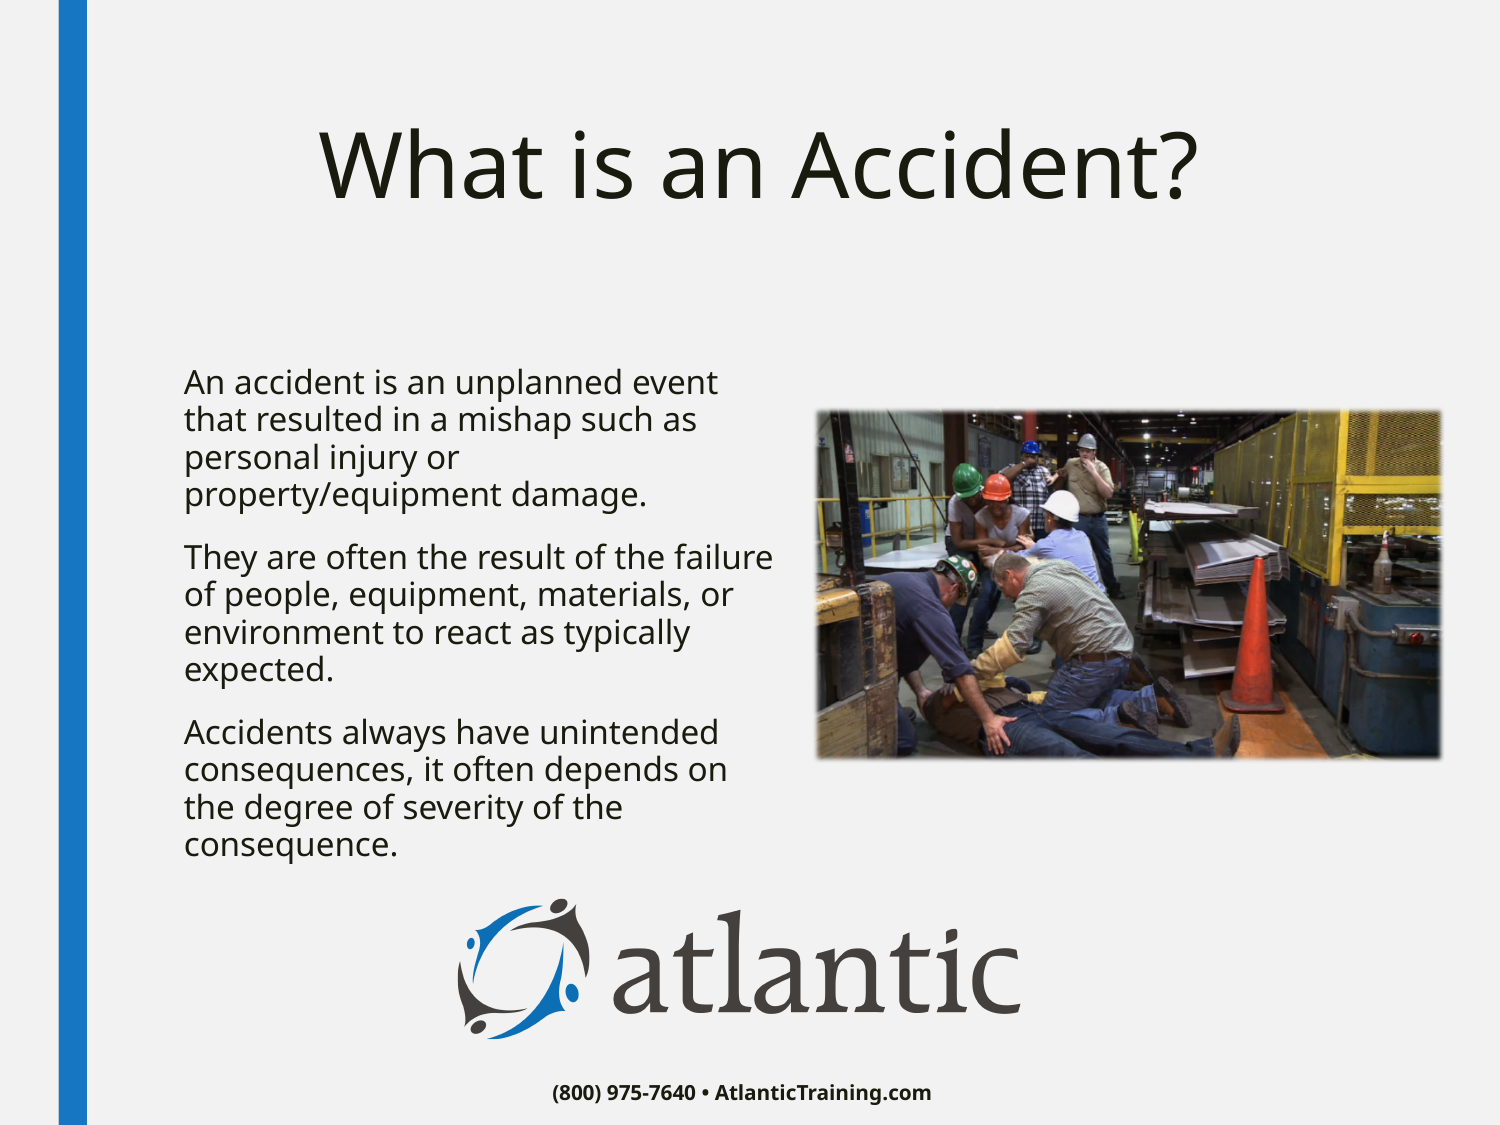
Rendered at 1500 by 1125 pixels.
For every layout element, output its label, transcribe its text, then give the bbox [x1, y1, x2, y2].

picture [454, 886, 1030, 1058]
footer (800) 975-7640 • AtlanticTraining.com [355, 1058, 1129, 1125]
title What is an Accident? [168, 112, 1351, 357]
list An accident is an unplanned event that resulted in a mishap such as personal injury or property/equipment damage. They are often the result of the failure of people, equipment, materials, or environment to react as typically expected. Accidents always have unintended consequences, it often depends on the degree of severity of the consequence. [168, 356, 800, 813]
picture [812, 406, 1445, 764]
